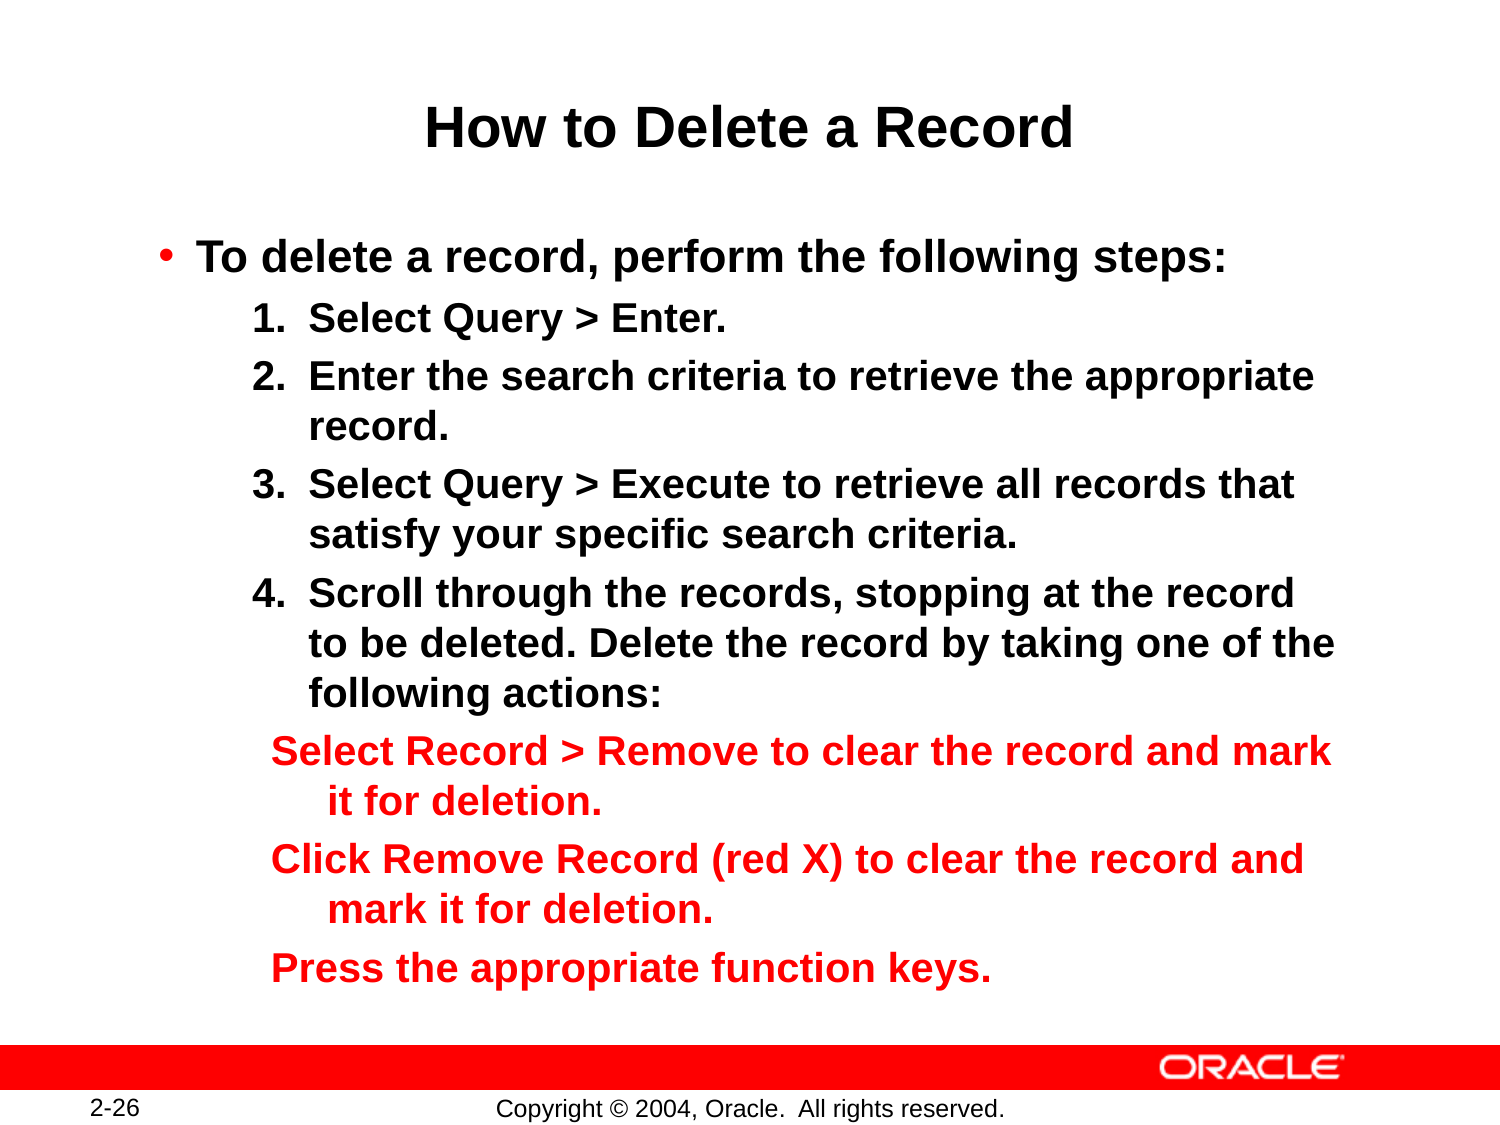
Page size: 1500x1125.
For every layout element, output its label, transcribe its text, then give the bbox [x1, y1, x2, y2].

list To delete a record, perform the following steps: 1. Select Query > Enter. 2. Enter the search criteria to retrieve the appropriate record. 3. Select Query > Execute to retrieve all records that satisfy your specific search criteria. 4. Scroll through the records, stopping at the record to be deleted. Delete the record by taking one of the following actions: Select Record > Remove to clear the record and mark it for deletion. Click Remove Record (red X) to clear the record and mark it for deletion. Press the appropriate function keys. [137, 224, 1347, 1079]
title How to Delete a Record [149, 87, 1351, 232]
